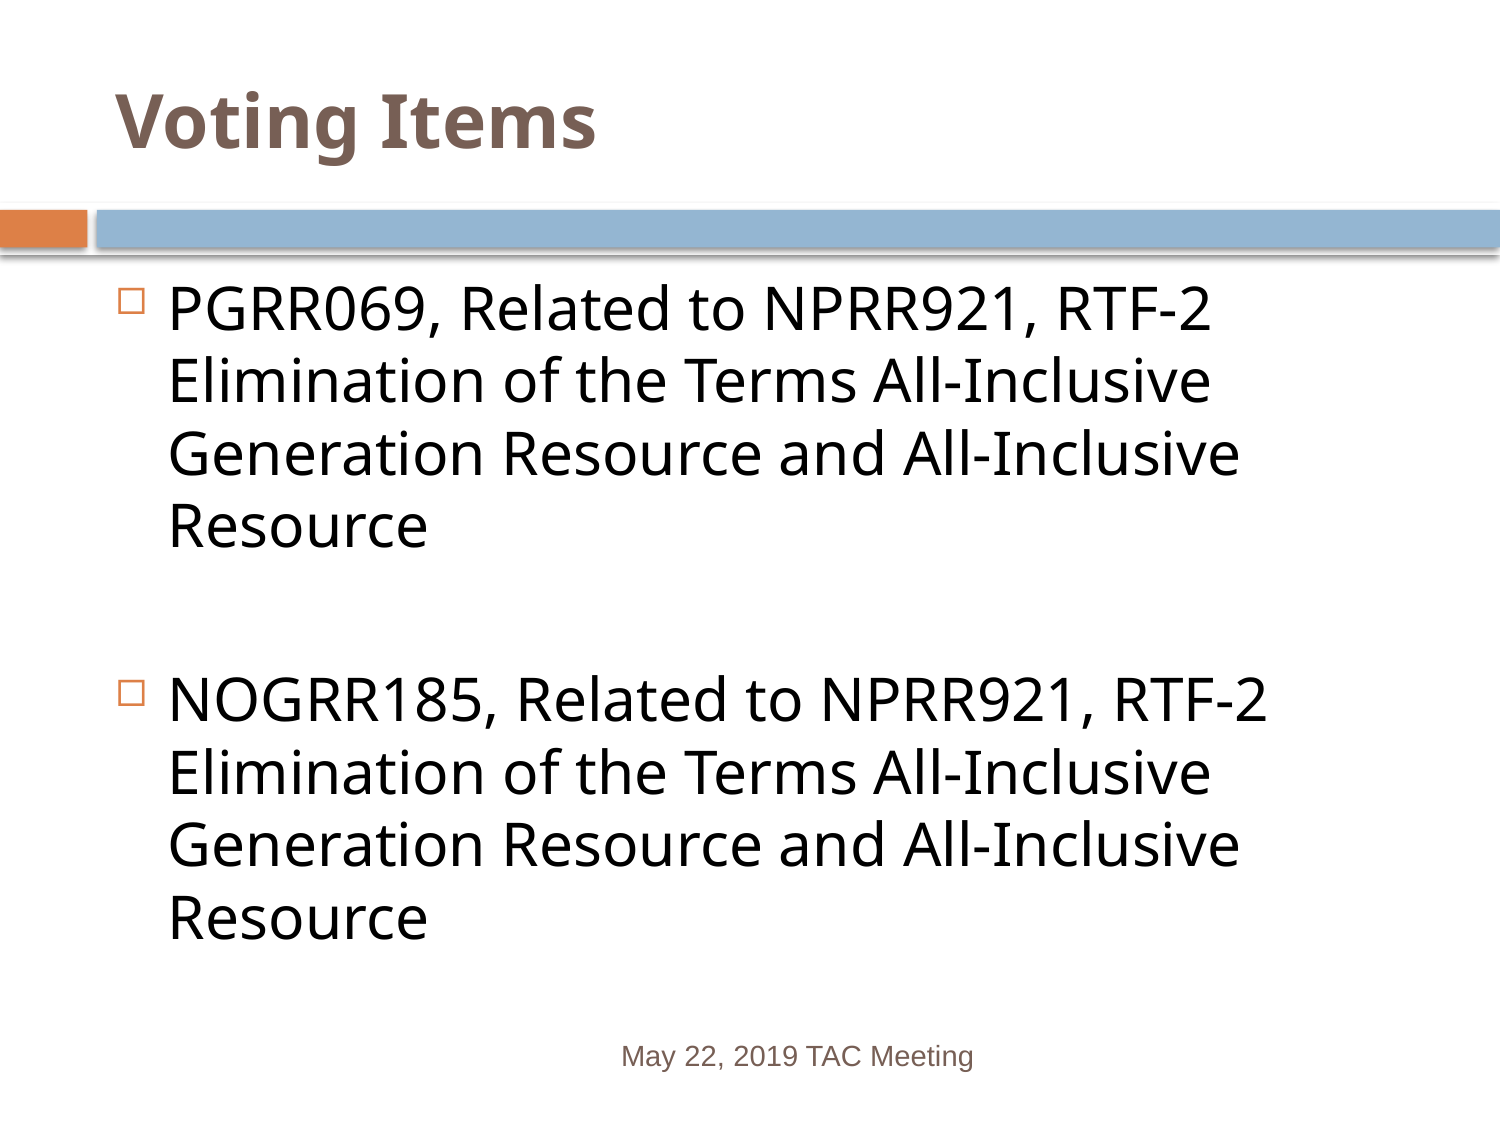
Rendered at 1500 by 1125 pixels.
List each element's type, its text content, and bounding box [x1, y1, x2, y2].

footer May 22, 2019 TAC Meeting [99, 1025, 990, 1085]
title Voting Items [100, 37, 1439, 201]
list PGRR069, Related to NPRR921, RTF-2 Elimination of the Terms All-Inclusive Generation Resource and All-Inclusive Resource NOGRR185, Related to NPRR921, RTF-2 Elimination of the Terms All-Inclusive Generation Resource and All-Inclusive Resource [100, 262, 1439, 1001]
